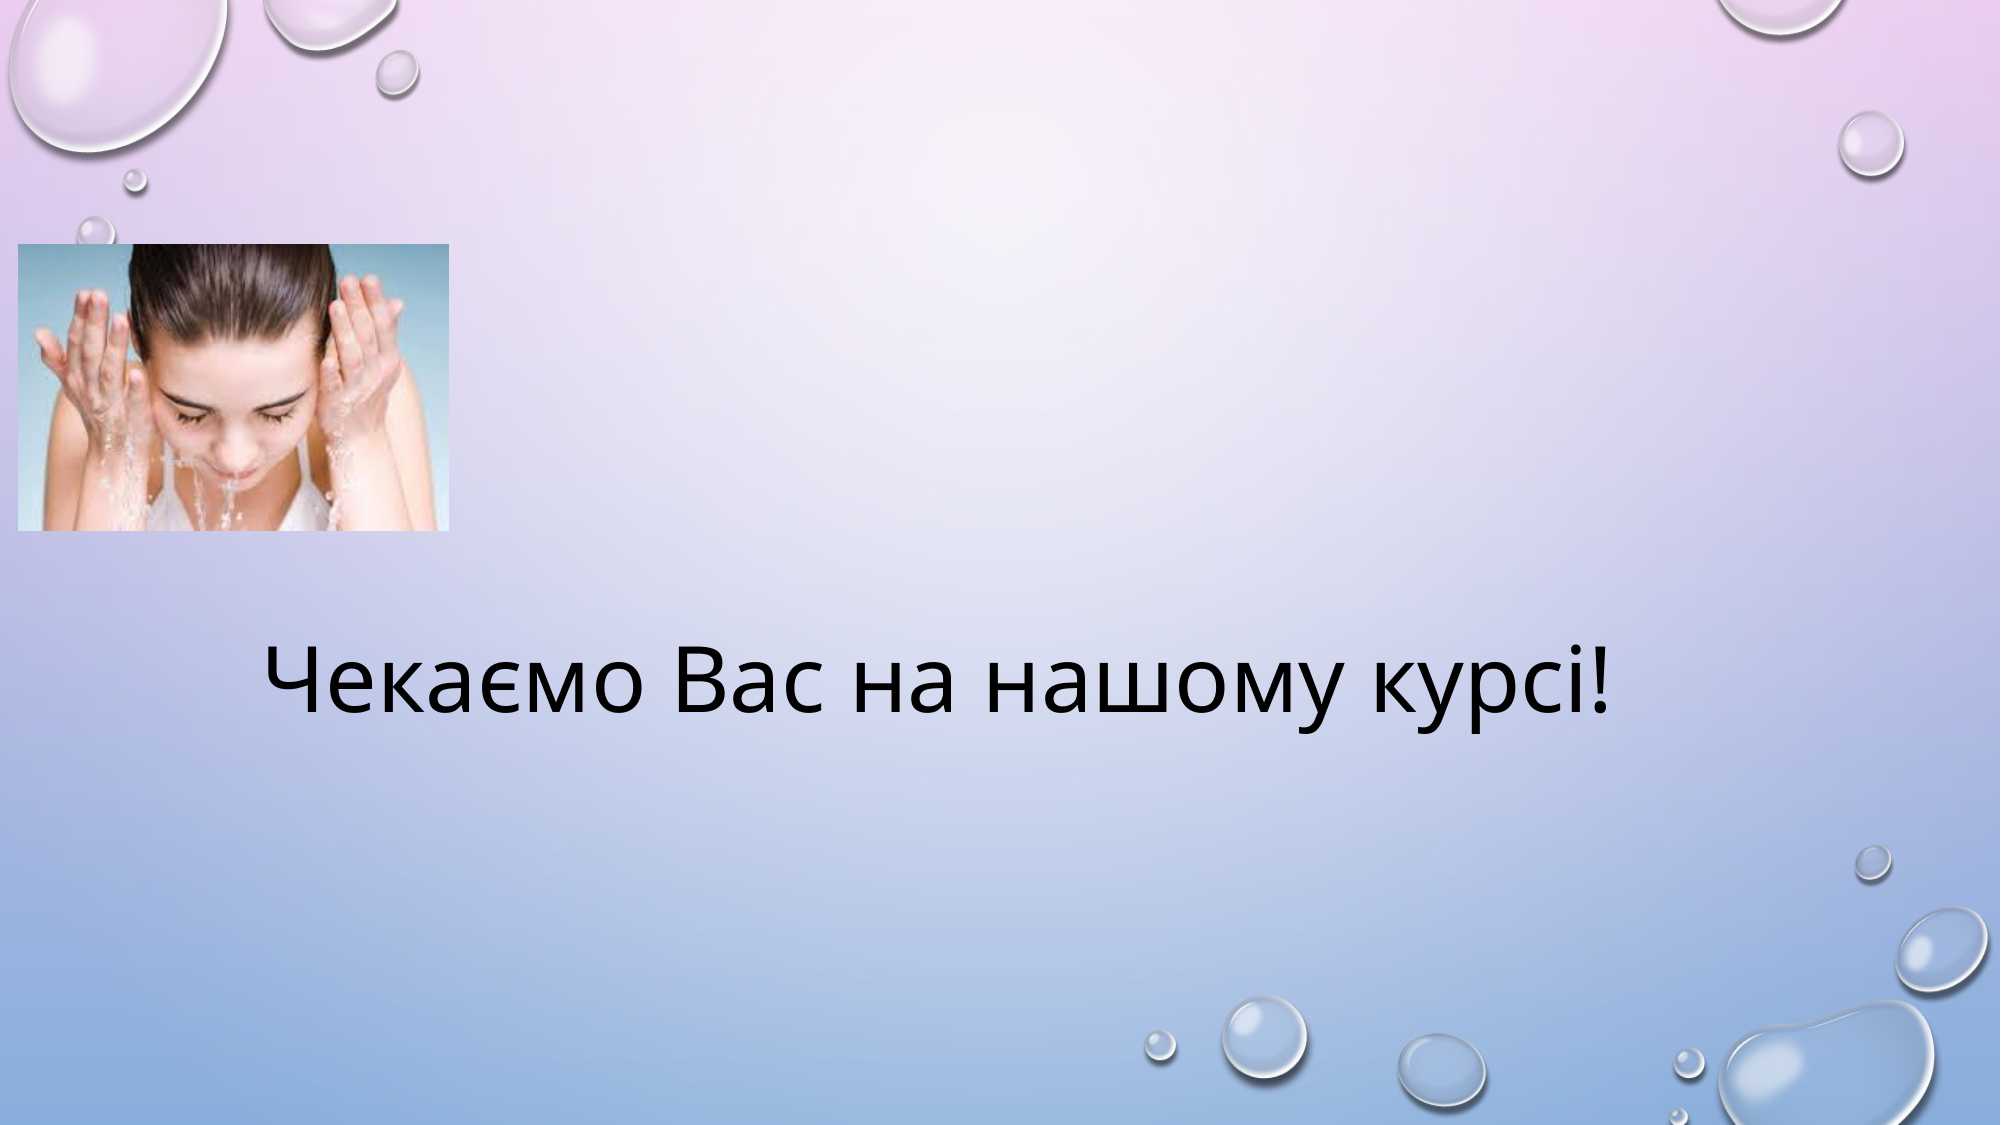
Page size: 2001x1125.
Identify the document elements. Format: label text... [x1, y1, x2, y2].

picture [0, 0, 2000, 1125]
text_box Чекаємо Вас на нашому курсі! [246, 613, 1630, 739]
